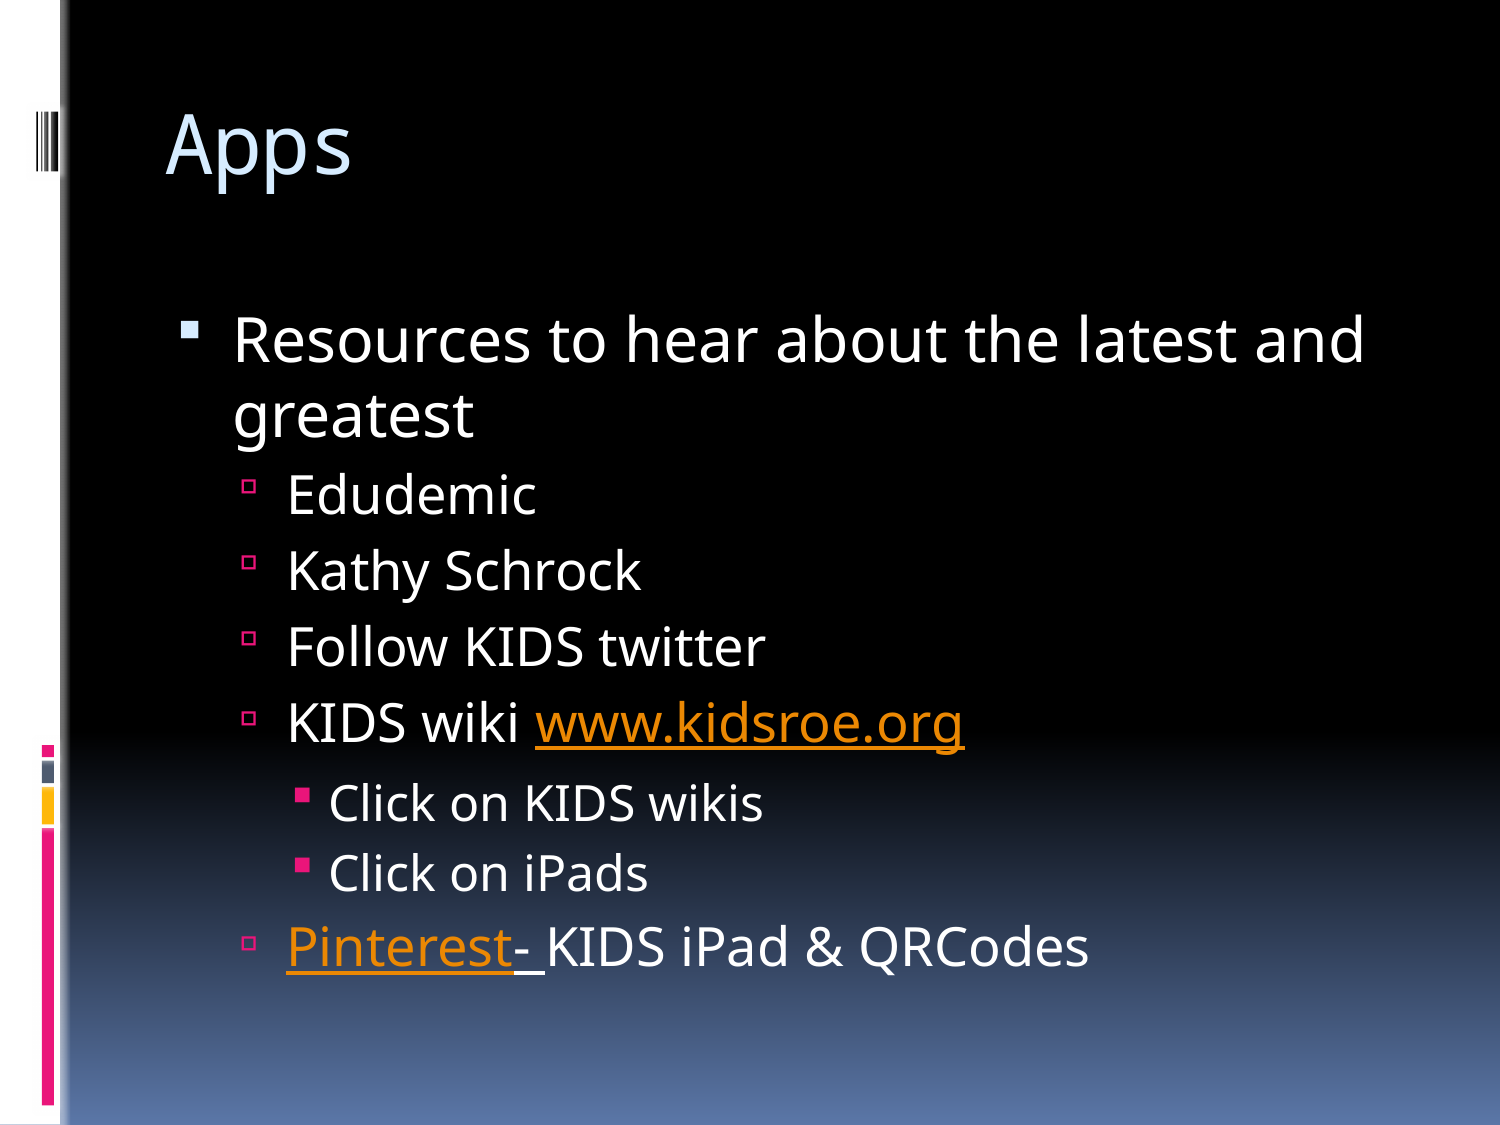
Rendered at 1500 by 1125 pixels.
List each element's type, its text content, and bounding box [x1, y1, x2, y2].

title Apps [150, 83, 1425, 234]
list Resources to hear about the latest and greatest Edudemic Kathy Schrock Follow KIDS twitter KIDS wiki www.kidsroe.org Click on KIDS wikis Click on iPads Pinterest- KIDS iPad & QRCodes [150, 292, 1425, 1043]
